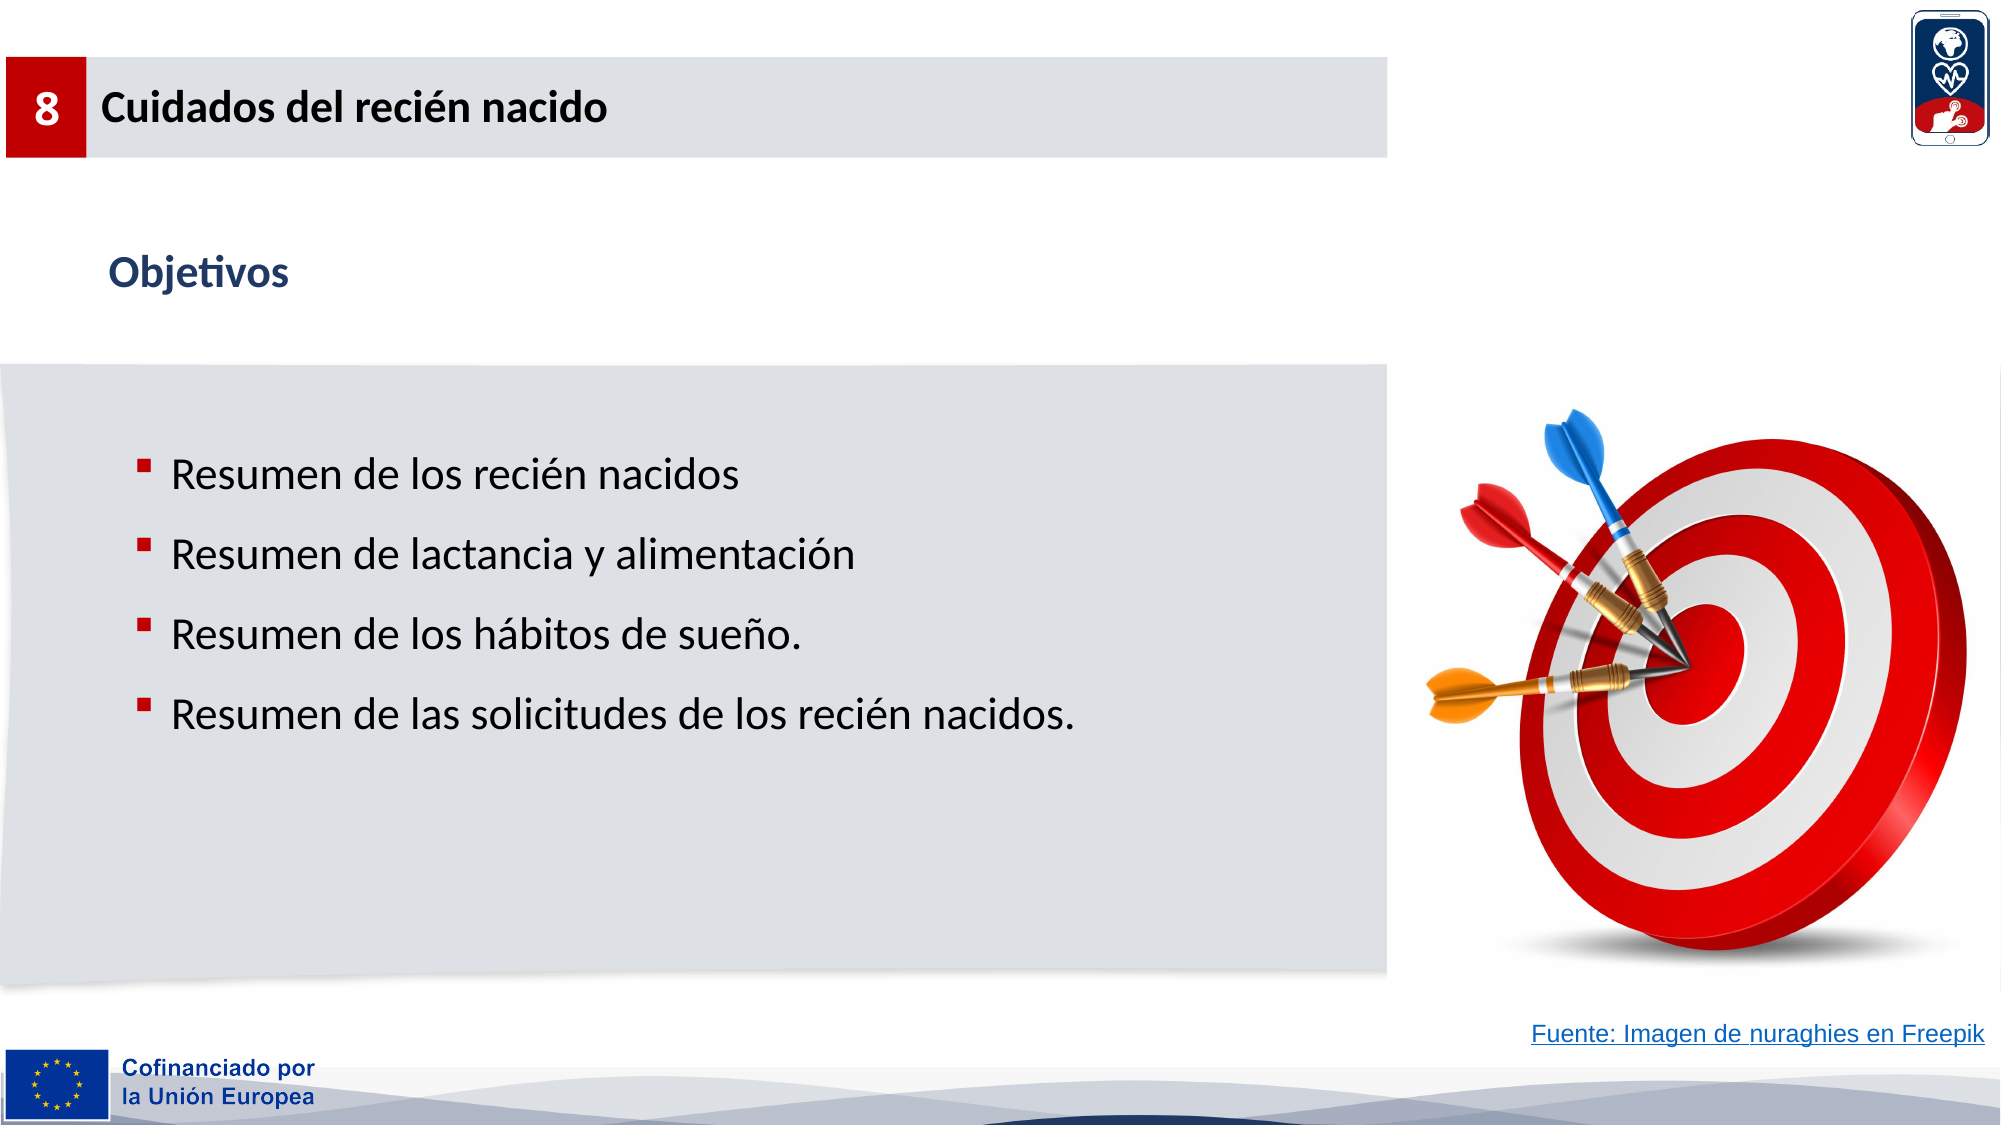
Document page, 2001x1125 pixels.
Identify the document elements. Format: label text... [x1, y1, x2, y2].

text_box Fuente: Imagen de nuraghies en Freepik [1363, 1009, 2000, 1055]
text_box [6, 56, 87, 158]
title Objetivos [93, 221, 1819, 324]
picture [0, 1044, 2001, 1125]
text_box Resumen de los recién nacidos Resumen de lactancia y alimentación Resumen de los hábitos de sueño. Resumen de las solicitudes de los recién nacidos. [118, 436, 1322, 1058]
text_box Cuidados del recién nacido [87, 57, 1388, 158]
text_box 8 [19, 71, 87, 142]
picture [1911, 10, 1990, 146]
picture [1387, 361, 2000, 998]
